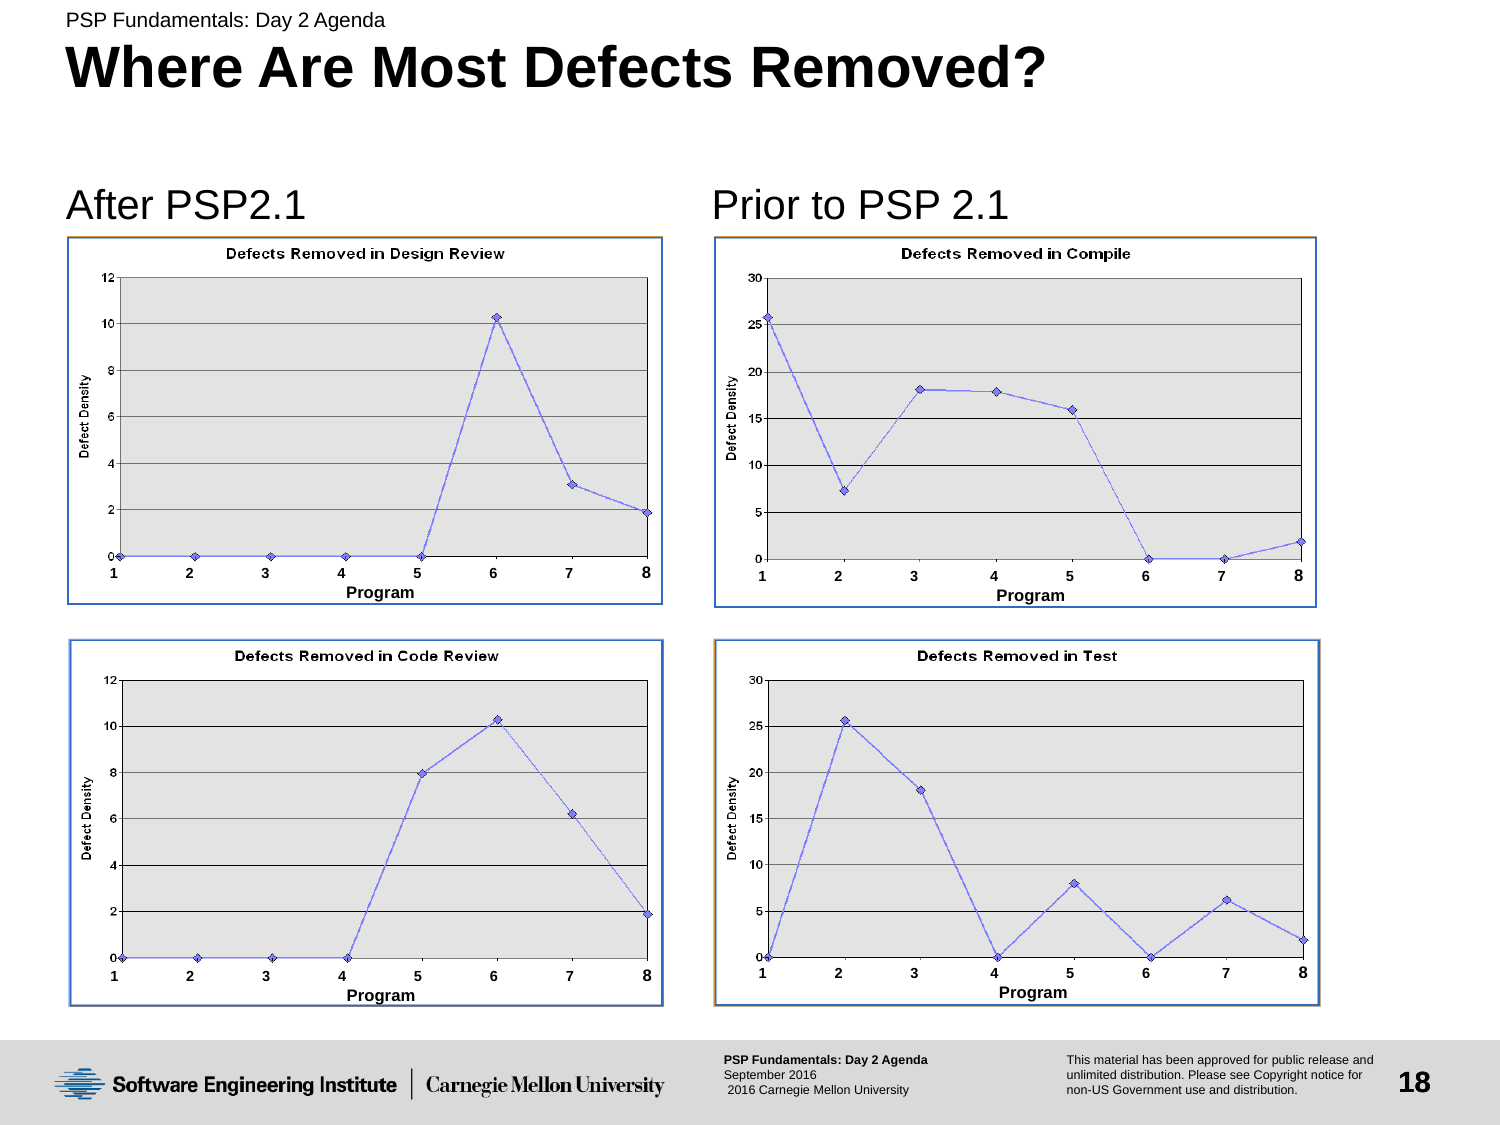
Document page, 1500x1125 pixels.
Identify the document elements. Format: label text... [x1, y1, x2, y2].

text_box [67, 236, 663, 605]
picture [46, 1061, 673, 1104]
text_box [713, 638, 1321, 1007]
list After PSP2.1 Prior to PSP 2.1 [65, 177, 1431, 1000]
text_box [68, 638, 664, 1007]
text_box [714, 236, 1317, 608]
title Where Are Most Defects Removed? [65, 37, 1430, 148]
